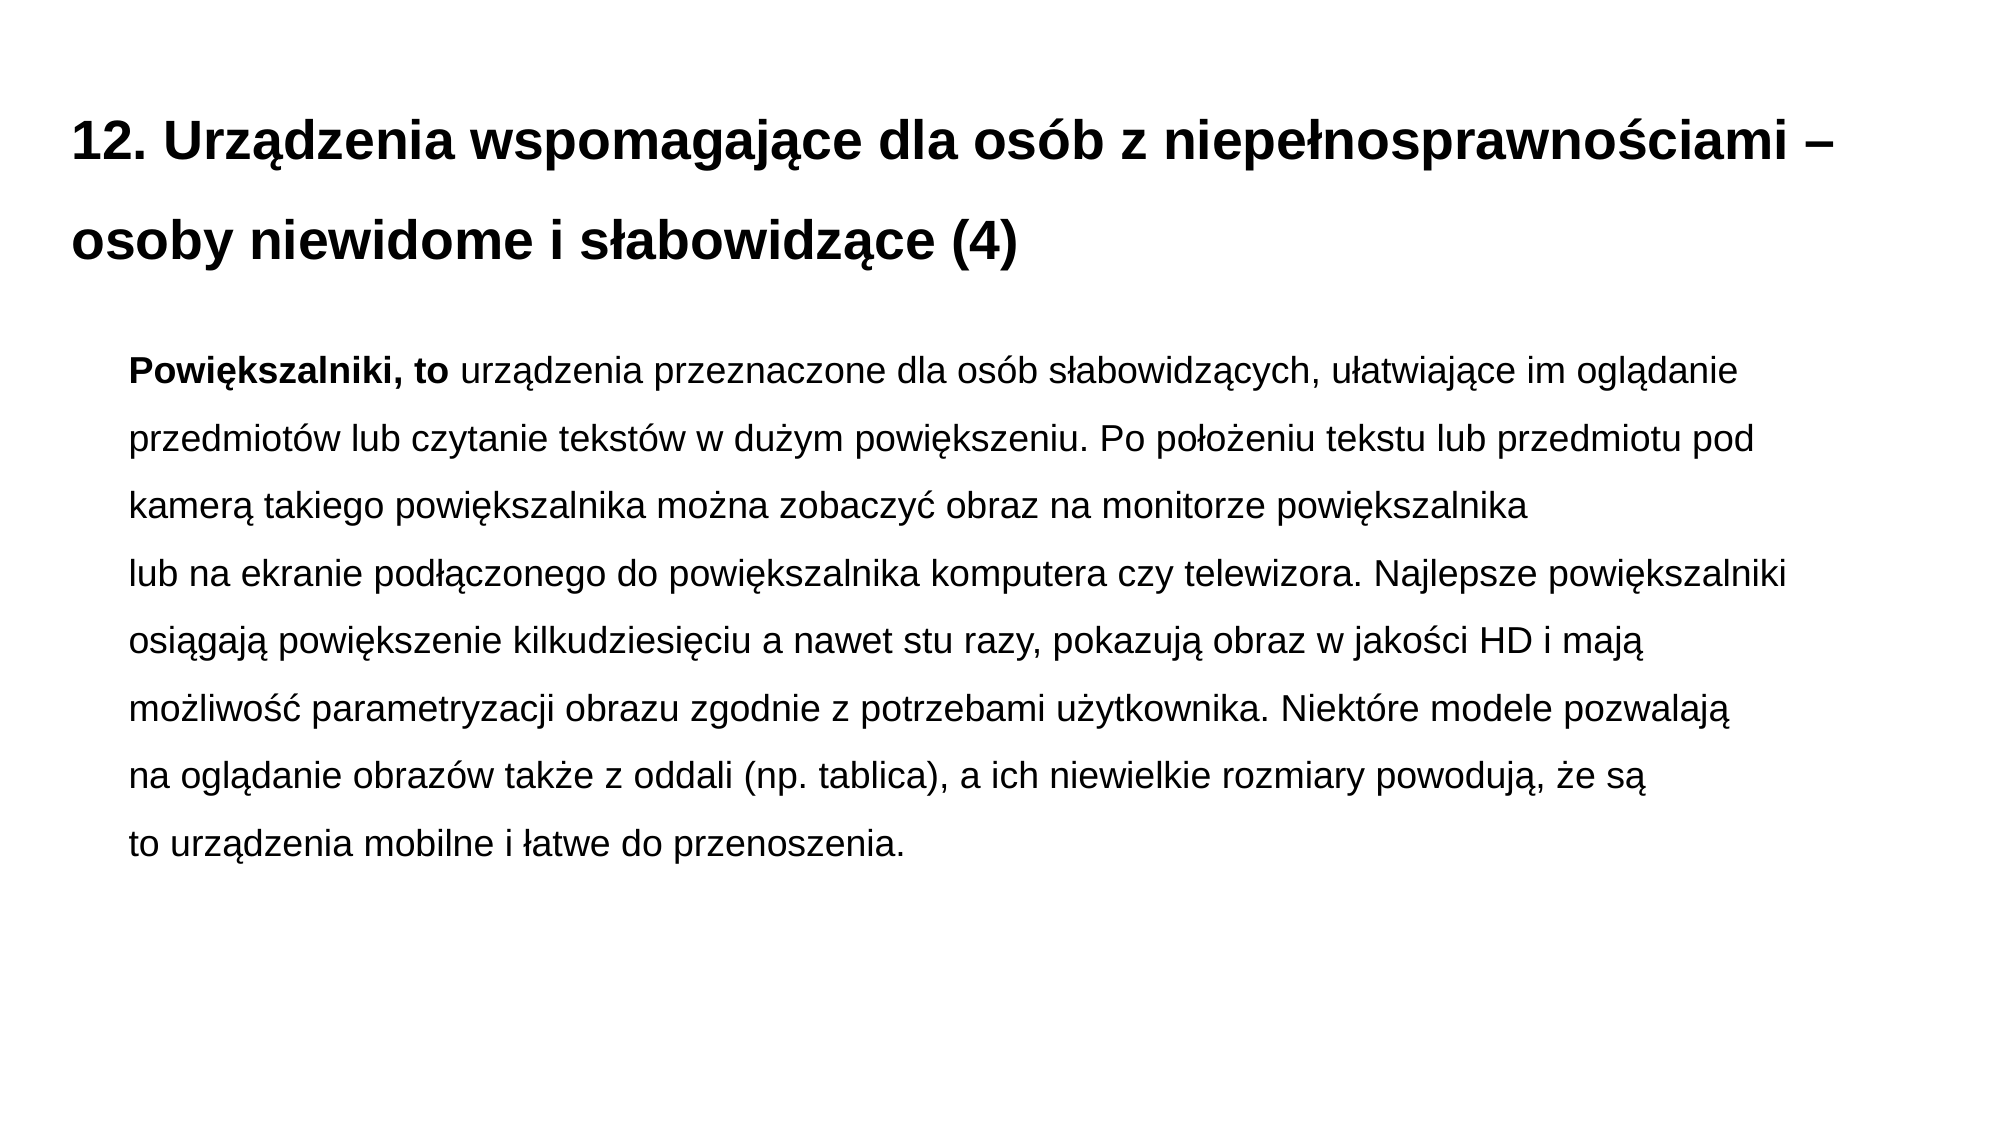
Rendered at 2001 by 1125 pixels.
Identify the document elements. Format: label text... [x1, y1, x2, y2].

title 12. Urządzenia wspomagające dla osób z niepełnosprawnościami – osoby niewidome i słabowidzące (4) [56, 62, 2000, 280]
list Powiększalniki, to urządzenia przeznaczone dla osób słabowidzących, ułatwiające im oglądanie przedmiotów lub czytanie tekstów w dużym powiększeniu. Po położeniu tekstu lub przedmiotu pod kamerą takiego powiększalnika można zobaczyć obraz na monitorze powiększalnika lub na ekranie podłączonego do powiększalnika komputera czy telewizora. Najlepsze powiększalniki osiągają powiększenie kilkudziesięciu a nawet stu razy, pokazują obraz w jakości HD i mają możliwość parametryzacji obrazu zgodnie z potrzebami użytkownika. Niektóre modele pozwalają na oglądanie obrazów także z oddali (np. tablica), a ich niewielkie rozmiary powodują, że są to urządzenia mobilne i łatwe do przenoszenia. [113, 316, 1814, 1069]
